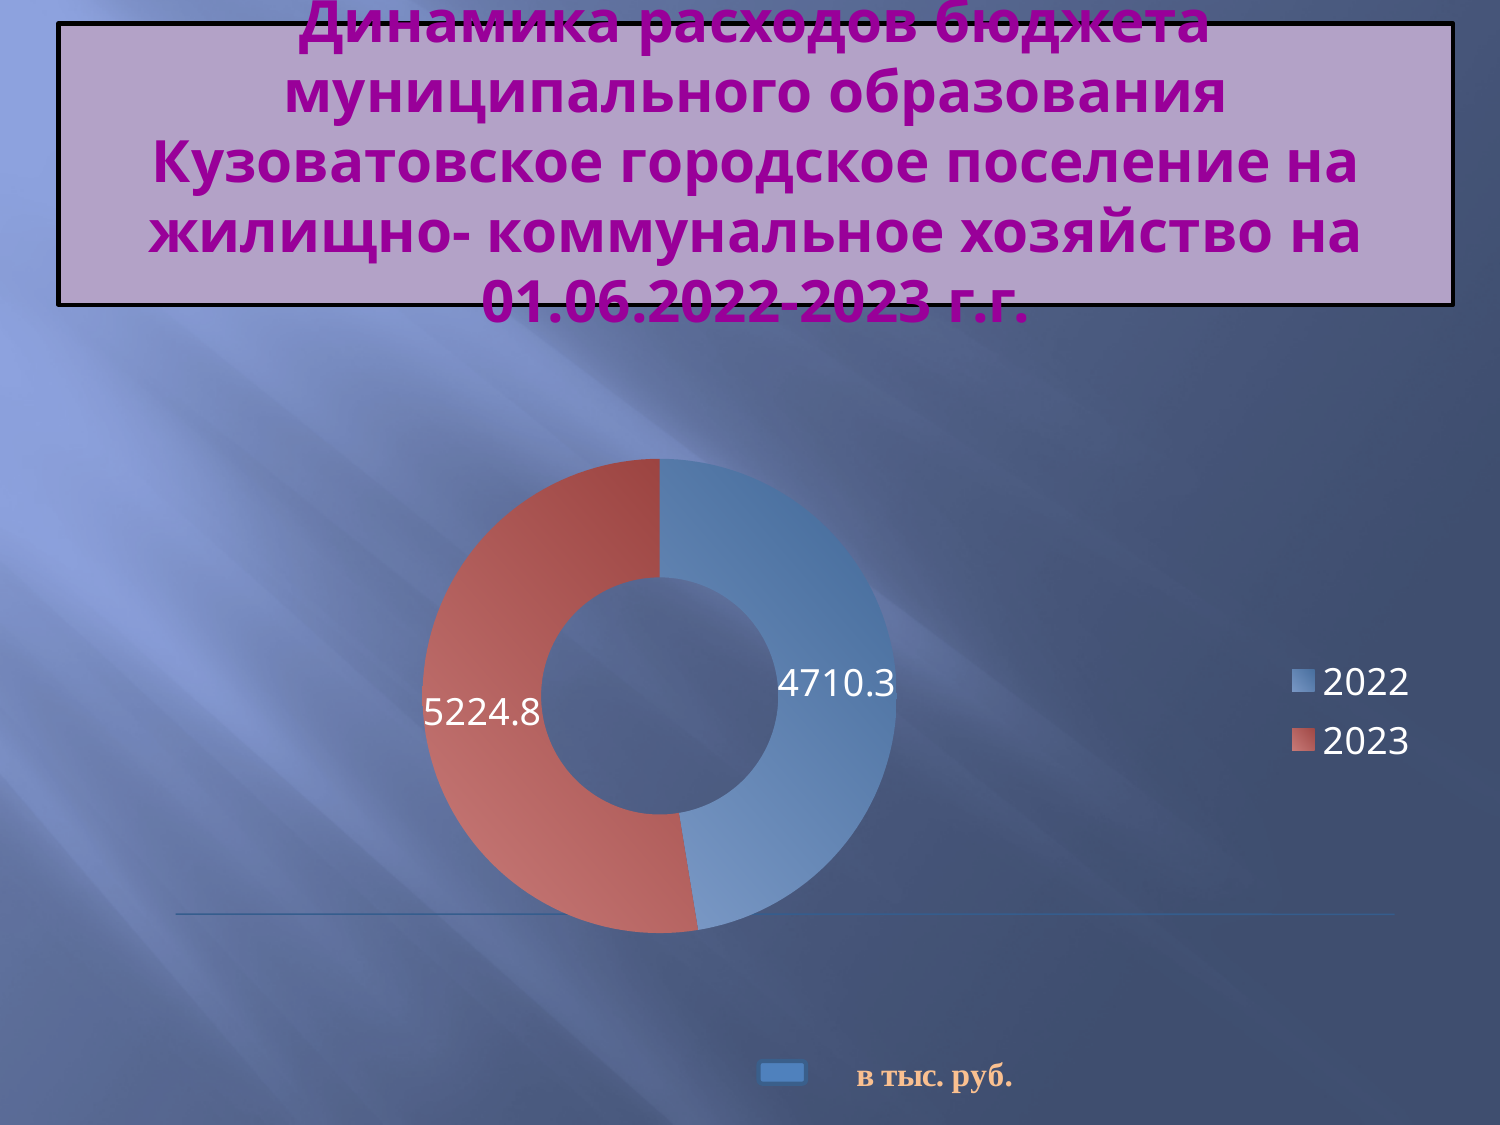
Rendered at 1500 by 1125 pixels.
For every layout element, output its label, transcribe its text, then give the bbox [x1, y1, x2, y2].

chart [70, 302, 1436, 1118]
title Динамика расходов бюджета муниципального образования Кузоватовское городское поселение на жилищно- коммунальное хозяйство на 01.06.2022-2023 г.г. [56, 21, 1455, 307]
